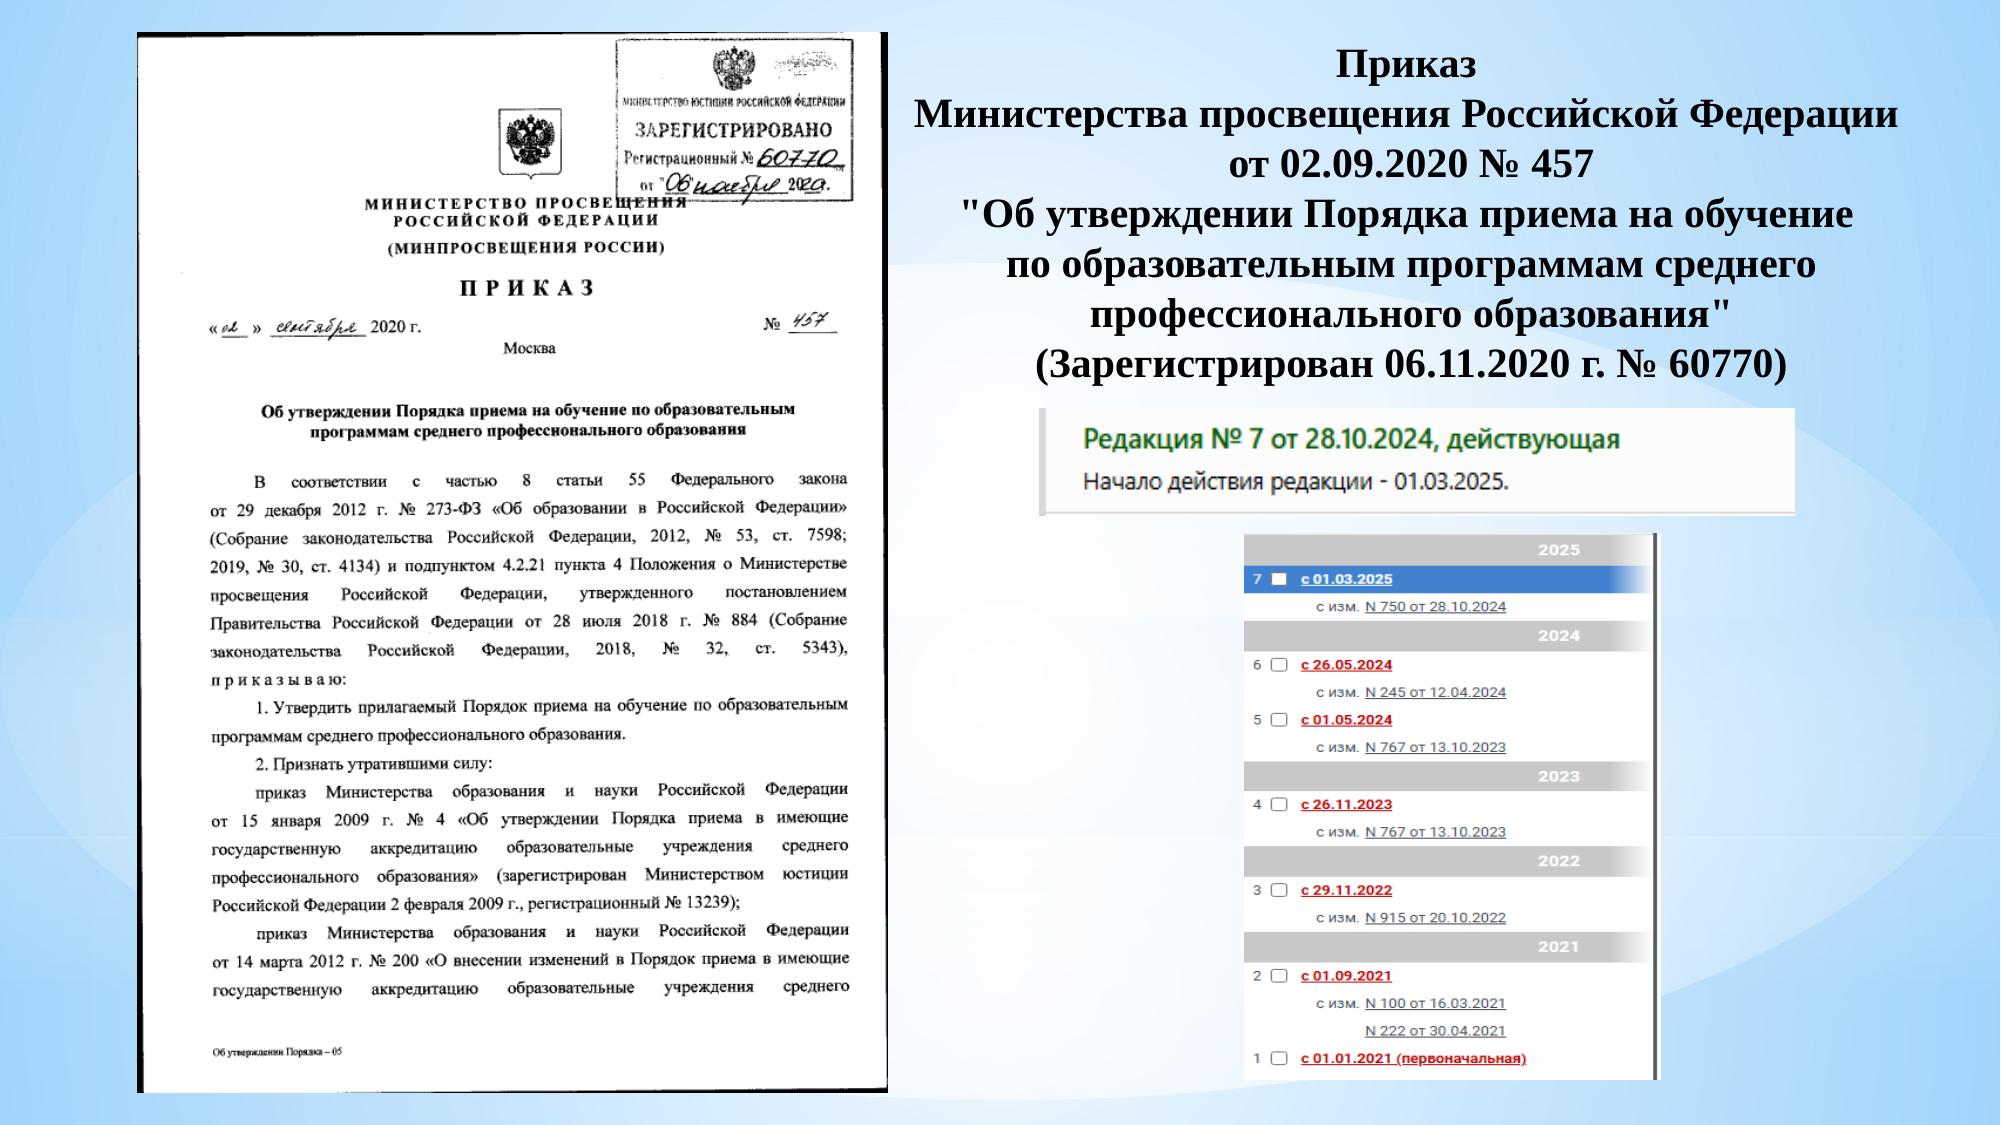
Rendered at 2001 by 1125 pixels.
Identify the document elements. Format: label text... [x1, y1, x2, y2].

picture [1244, 533, 1661, 1081]
picture [137, 31, 888, 1093]
title Приказ Министерства просвещения Российской Федерации от 02.09.2020 № 457 "Об утверждении Порядка приема на обучение по образовательным программам среднего профессионального образования" (Зарегистрирован 06.11.2020 г. № 60770) [864, 28, 1959, 1093]
picture [1038, 408, 1795, 516]
